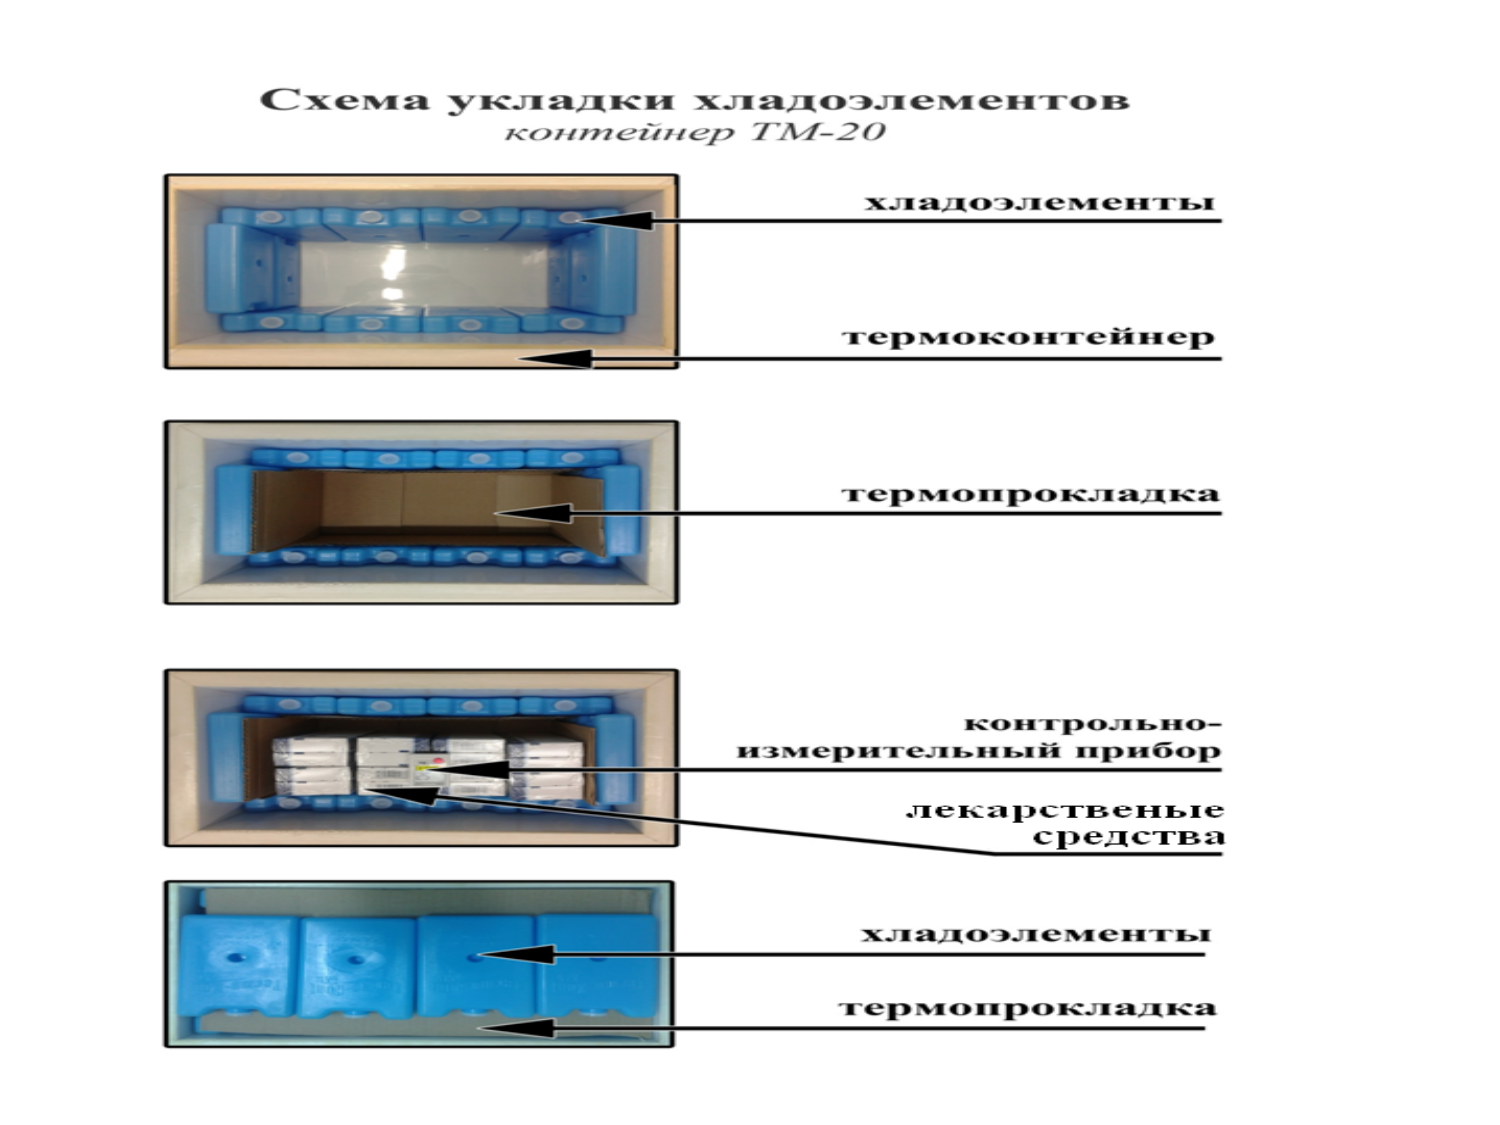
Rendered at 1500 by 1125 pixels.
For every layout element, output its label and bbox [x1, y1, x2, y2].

list [74, 44, 1426, 1069]
